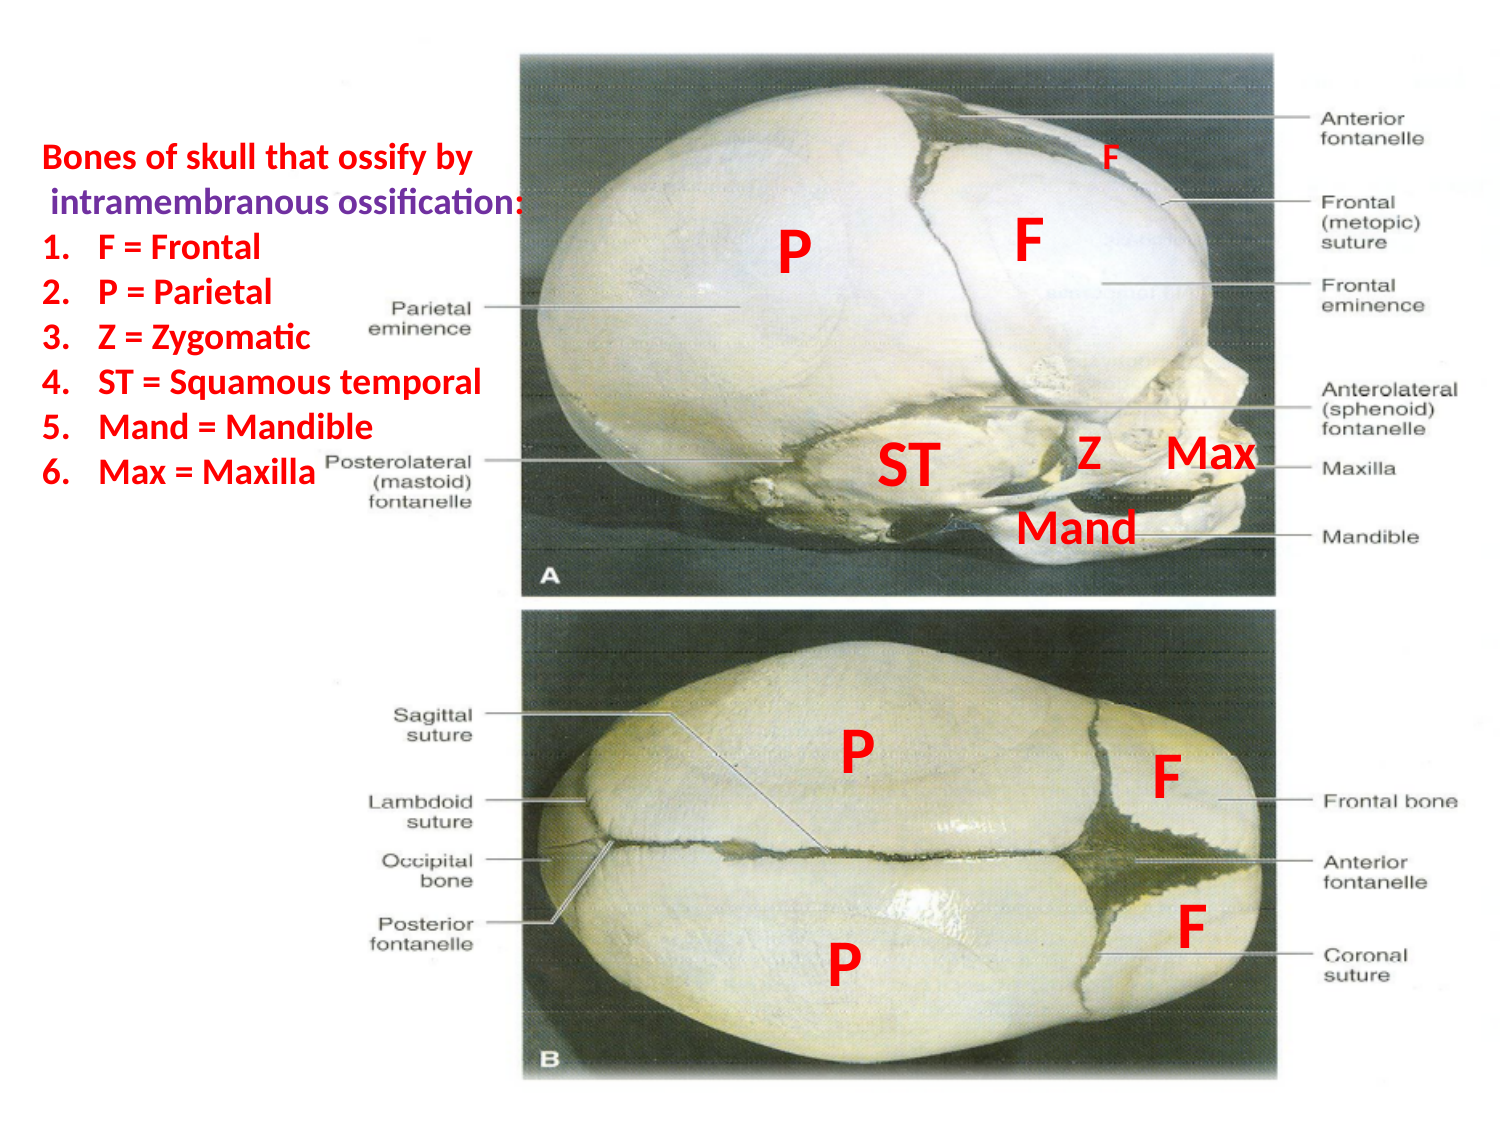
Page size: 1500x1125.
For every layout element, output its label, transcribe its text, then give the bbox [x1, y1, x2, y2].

picture [280, 37, 1500, 1093]
text_box Bones of skull that ossify by intramembranous ossification: F = Frontal P = Parietal Z = Zygomatic ST = Squamous temporal Mand = Mandible Max = Maxilla [27, 124, 275, 500]
